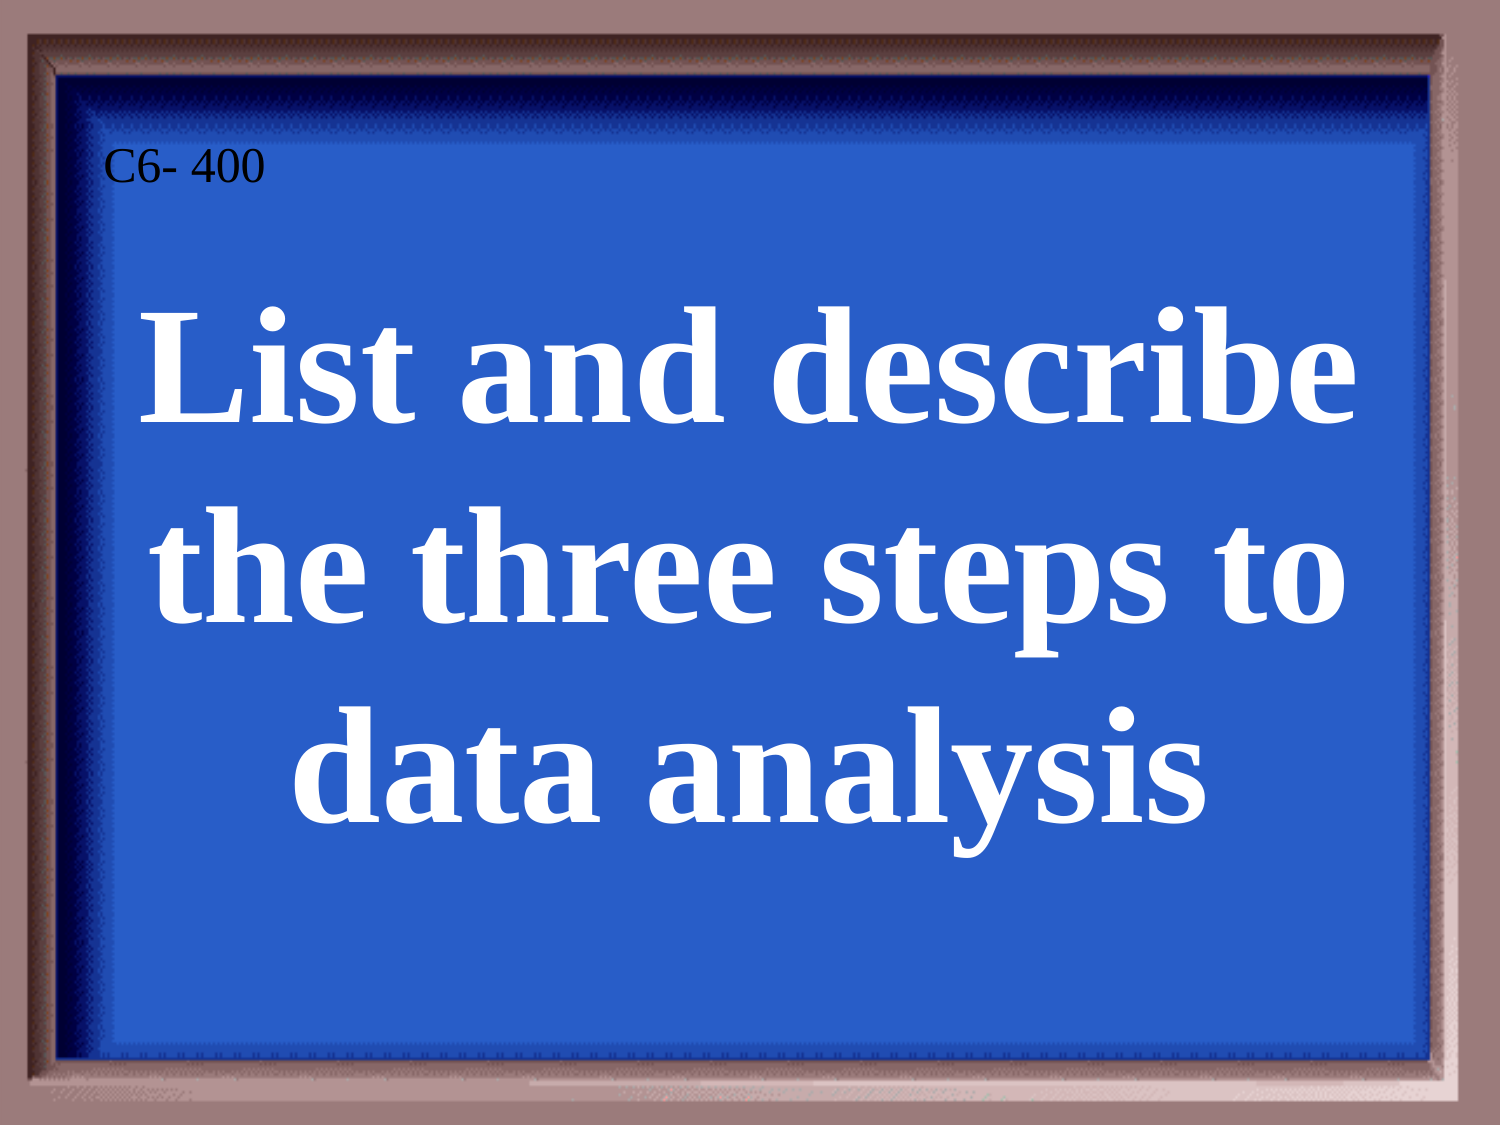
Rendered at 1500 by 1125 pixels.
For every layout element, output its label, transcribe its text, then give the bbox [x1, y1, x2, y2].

text_box C6- 400 [88, 124, 281, 200]
picture [0, 0, 1500, 1125]
title List and describe the three steps to data analysis [112, 462, 1388, 650]
